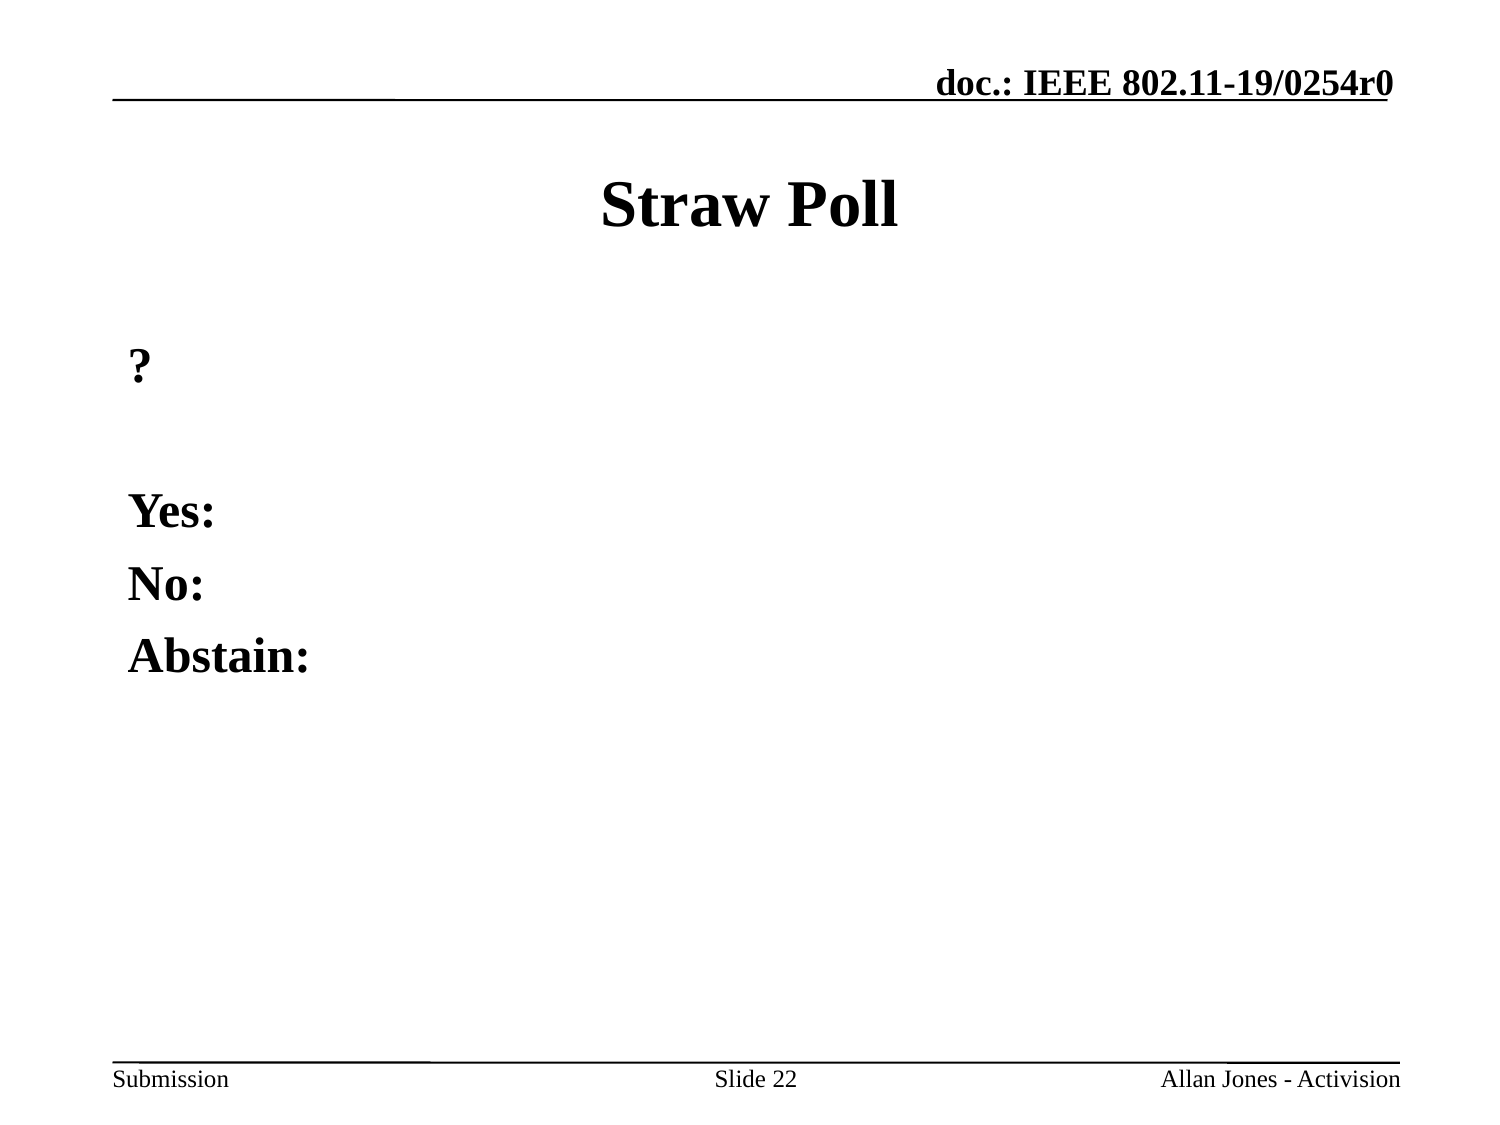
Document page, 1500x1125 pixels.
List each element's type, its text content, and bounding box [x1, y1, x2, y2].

title Straw Poll [112, 112, 1388, 288]
text_box March 2019 [114, 37, 493, 113]
list ? Yes: No: Abstain: [112, 324, 1388, 1000]
slide_number Slide 22 [712, 1061, 800, 1123]
footer Allan Jones - Activision [902, 1061, 1402, 1093]
